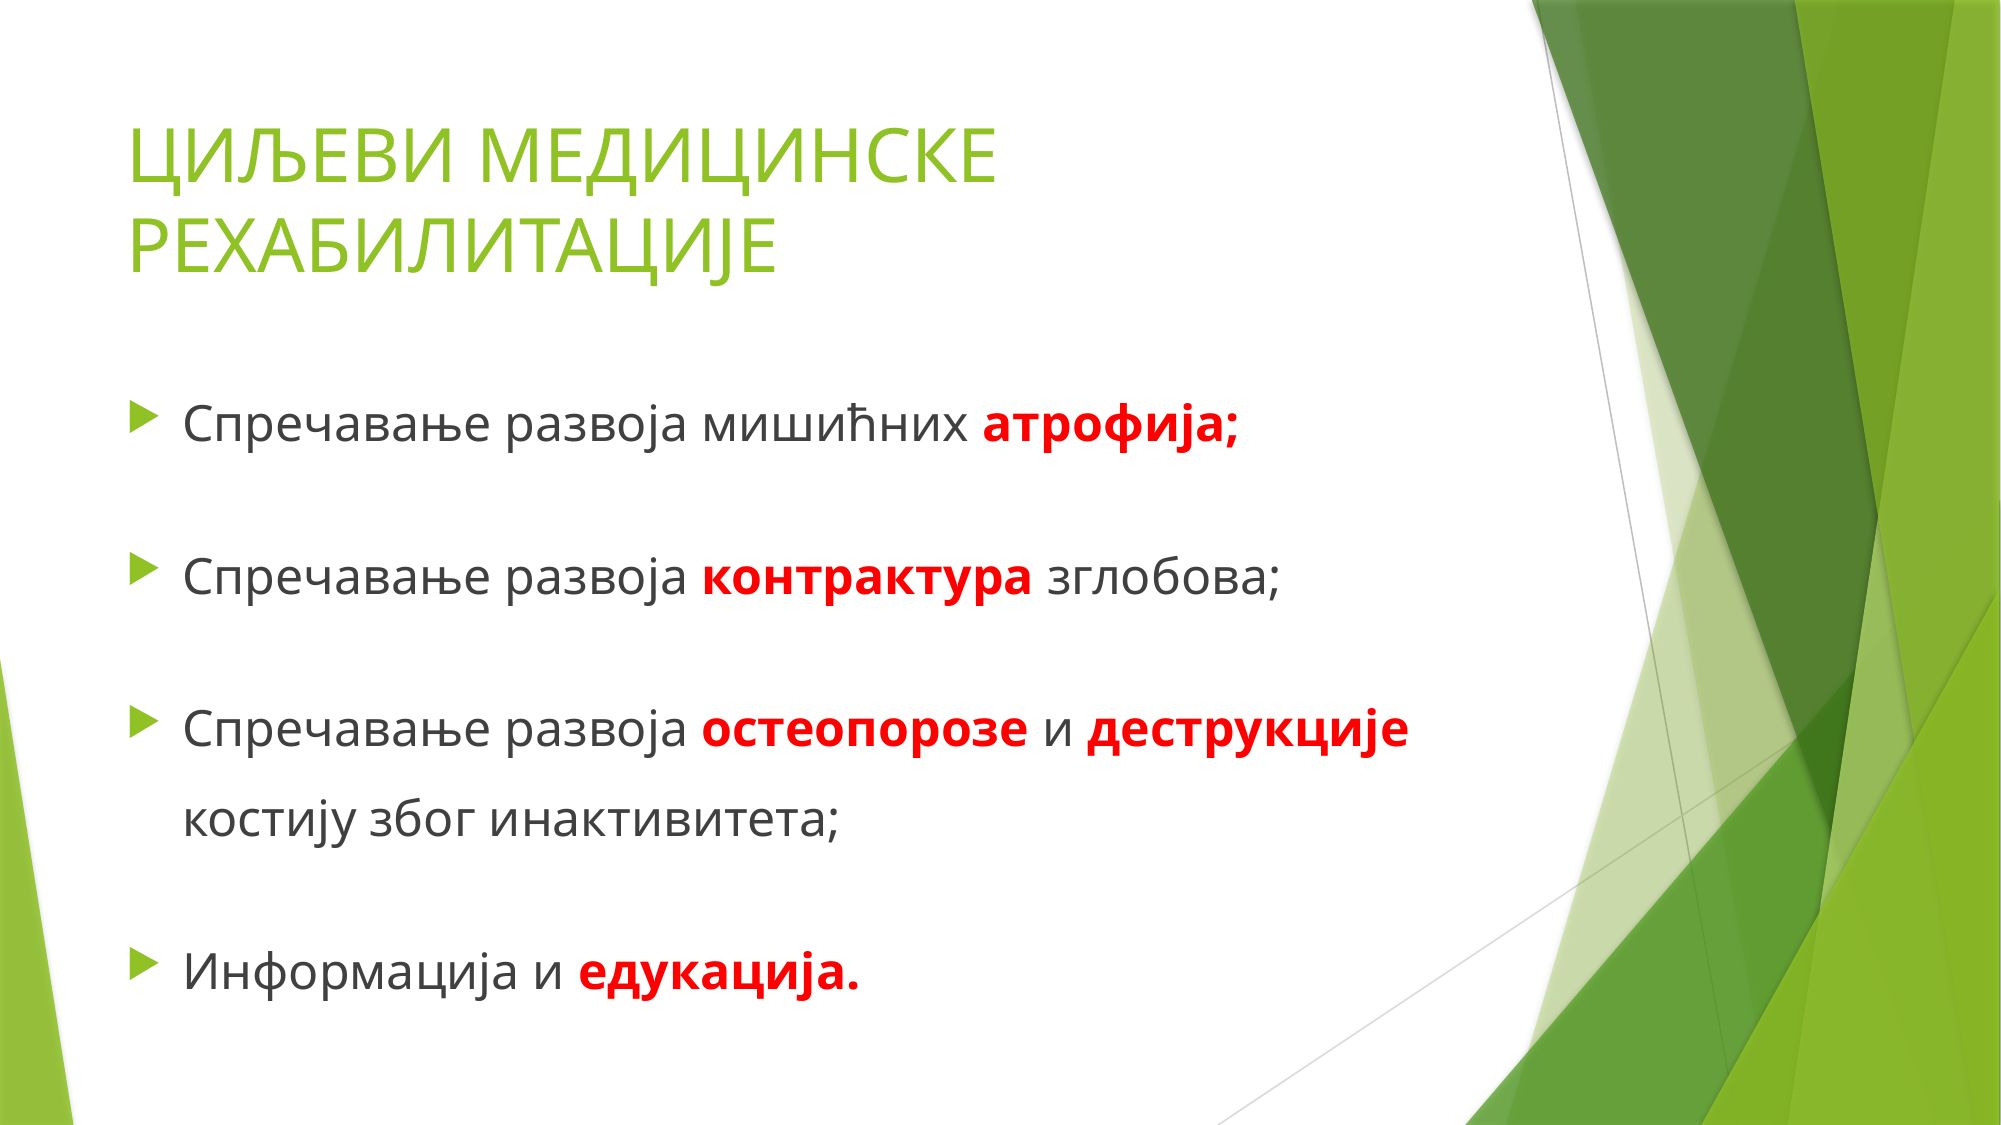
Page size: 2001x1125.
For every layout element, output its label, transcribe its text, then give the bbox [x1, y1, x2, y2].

list Спречавање развоја мишићних атрофија; Спречавање развоја контрактура зглобова; Спречавање развоја остеопорозе и деструкције костију због инактивитета; Информација и едукација. [111, 354, 1522, 1094]
title ЦИЉЕВИ МЕДИЦИНСКЕ РЕХАБИЛИТАЦИЈЕ [111, 99, 1522, 317]
